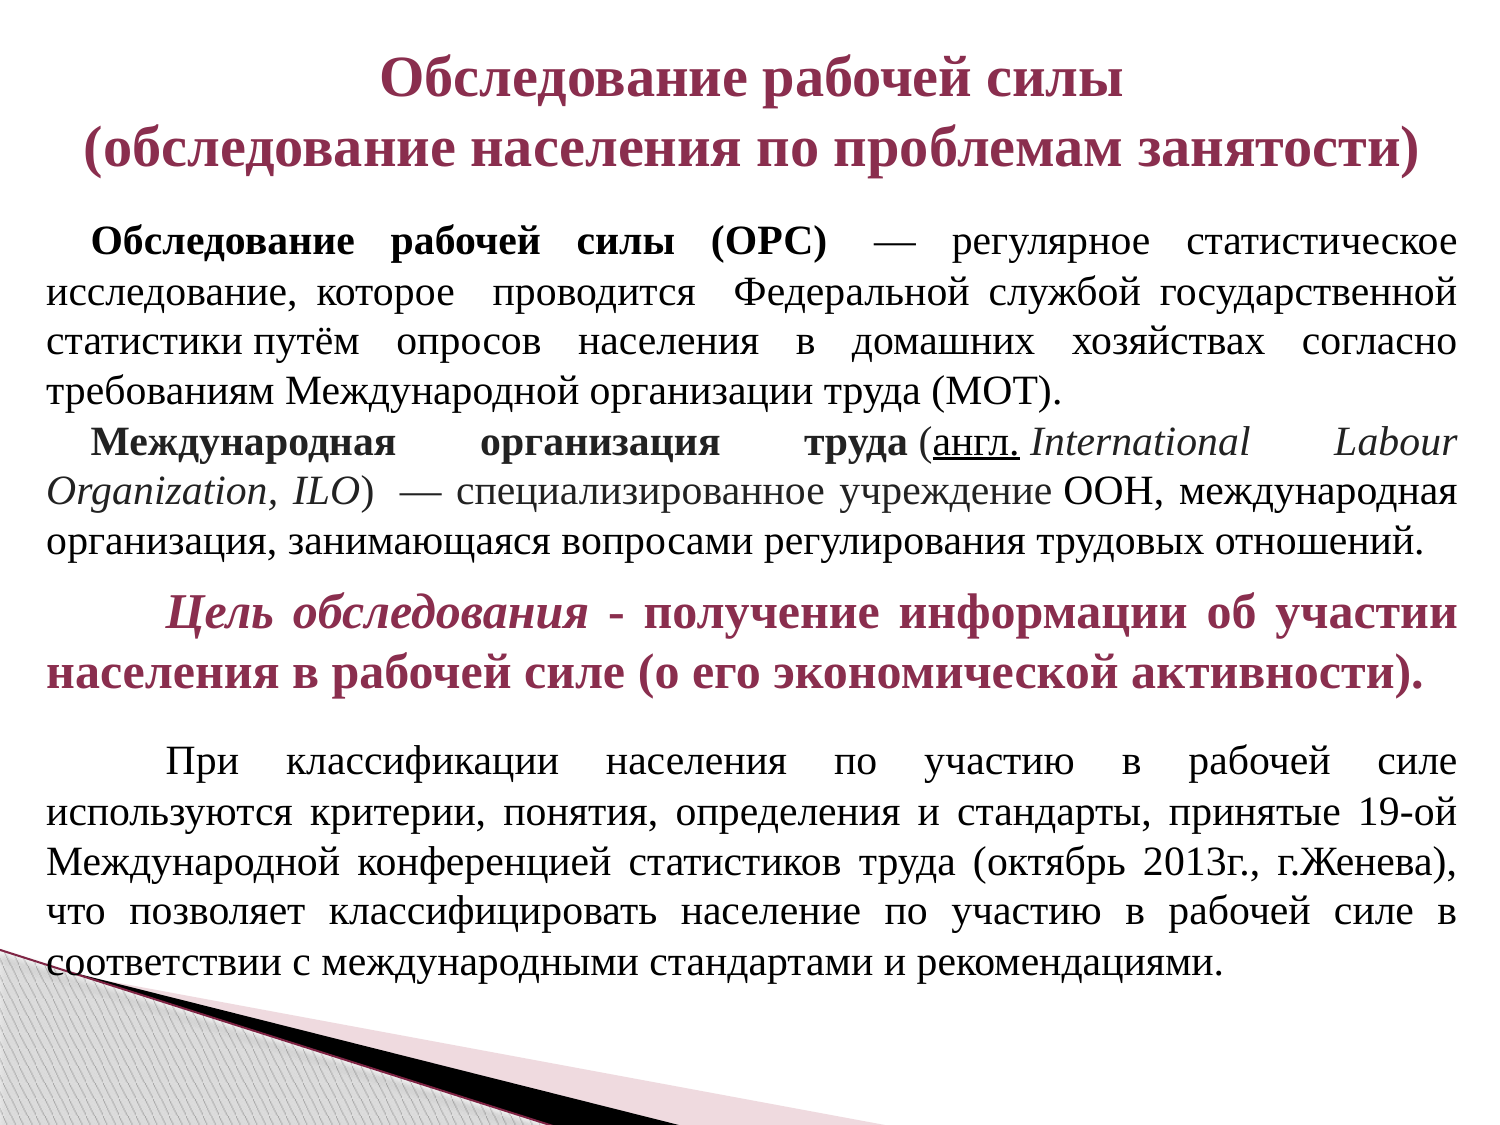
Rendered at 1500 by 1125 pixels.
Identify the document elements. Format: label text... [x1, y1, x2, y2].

text_box Обследование рабочей силы (обследование населения по проблемам занятости) Обследование рабочей силы (ОРС) — регулярное статистическое исследование, которое проводится Федеральной службой государственной статистики путём опросов населения в домашних хозяйствах согласно требованиям Международной организации труда (МОТ). Международная организация труда (англ. International Labour Organization, ILO) — специализированное учреждение ООН, международная организация, занимающаяся вопросами регулирования трудовых отношений. Цель обследования - получение информации об участии населения в рабочей силе (о его экономической активности). При классификации населения по участию в рабочей силе используются критерии, понятия, определения и стандарты, принятые 19-ой Международной конференцией статистиков труда (октябрь 2013г., г.Женева), что позволяет классифицировать население по участию в рабочей силе в соответствии с международными стандартами и рекомендациями. [31, 30, 1473, 1077]
